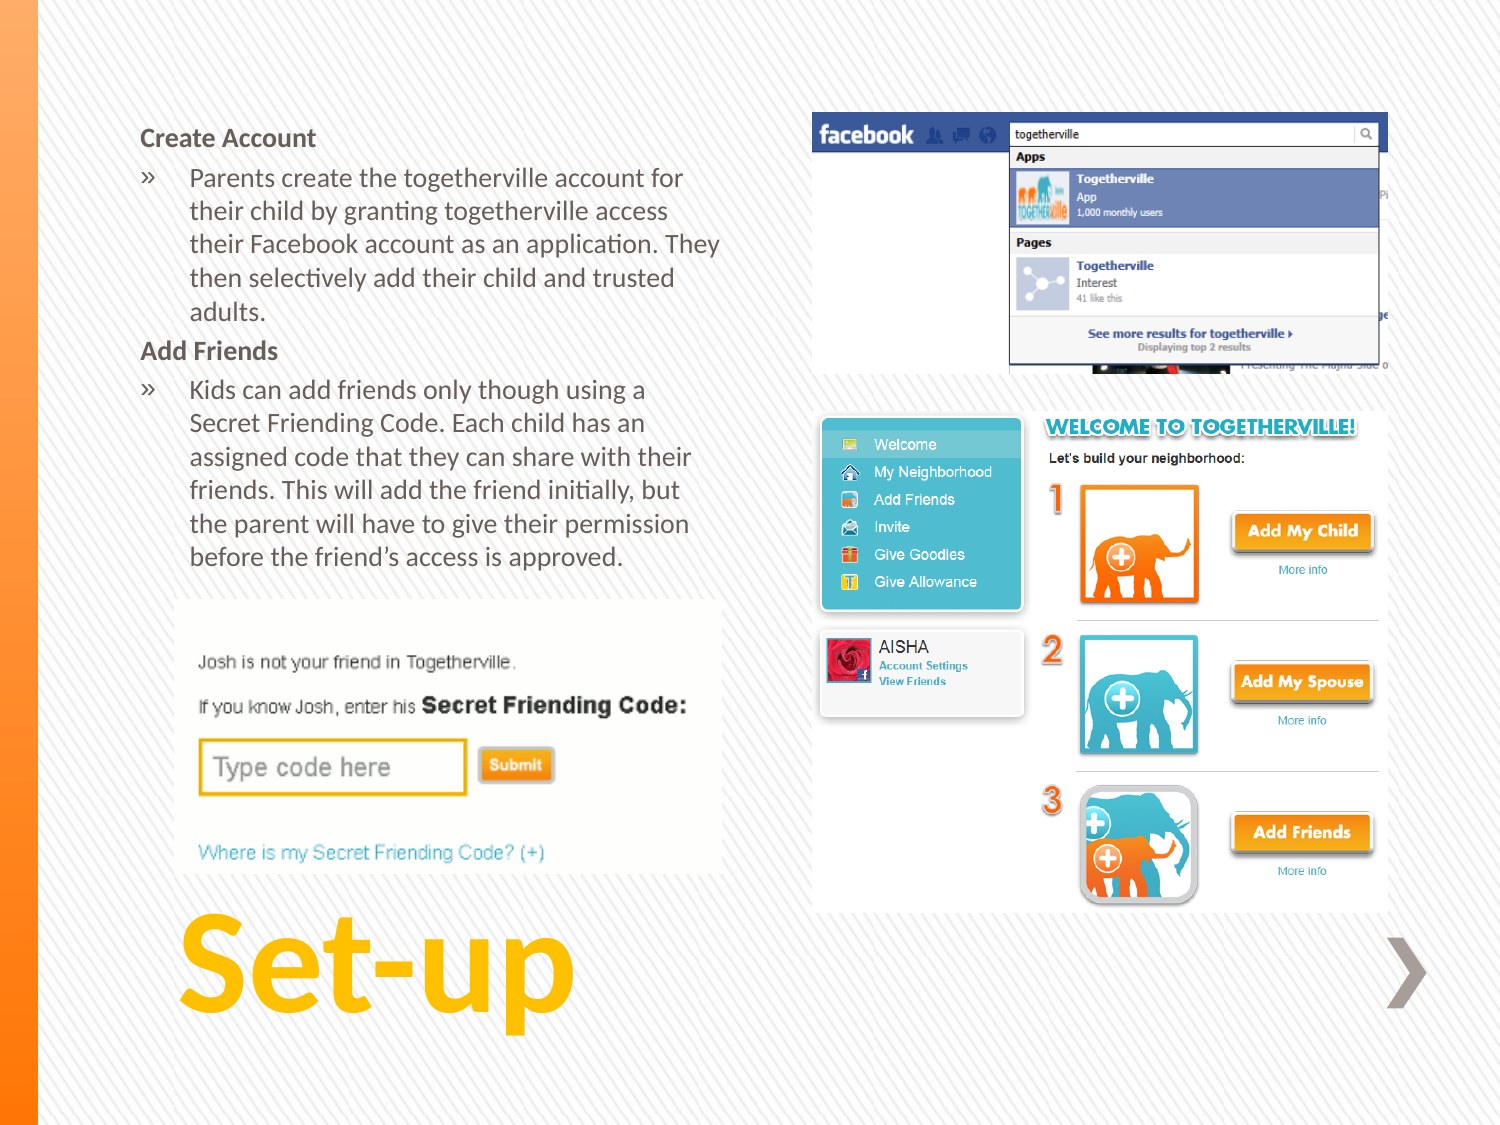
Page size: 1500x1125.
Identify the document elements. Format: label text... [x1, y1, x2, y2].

list Create Account Parents create the togetherville account for their child by granting togetherville access their Facebook account as an application. They then selectively add their child and trusted adults. Add Friends Kids can add friends only though using a Secret Friending Code. Each child has an assigned code that they can share with their friends. This will add the friend initially, but the parent will have to give their permission before the friend’s access is approved. [125, 112, 738, 587]
picture [812, 411, 1388, 913]
picture [812, 112, 1388, 374]
picture [174, 599, 722, 874]
title Set-up [162, 862, 1350, 1050]
